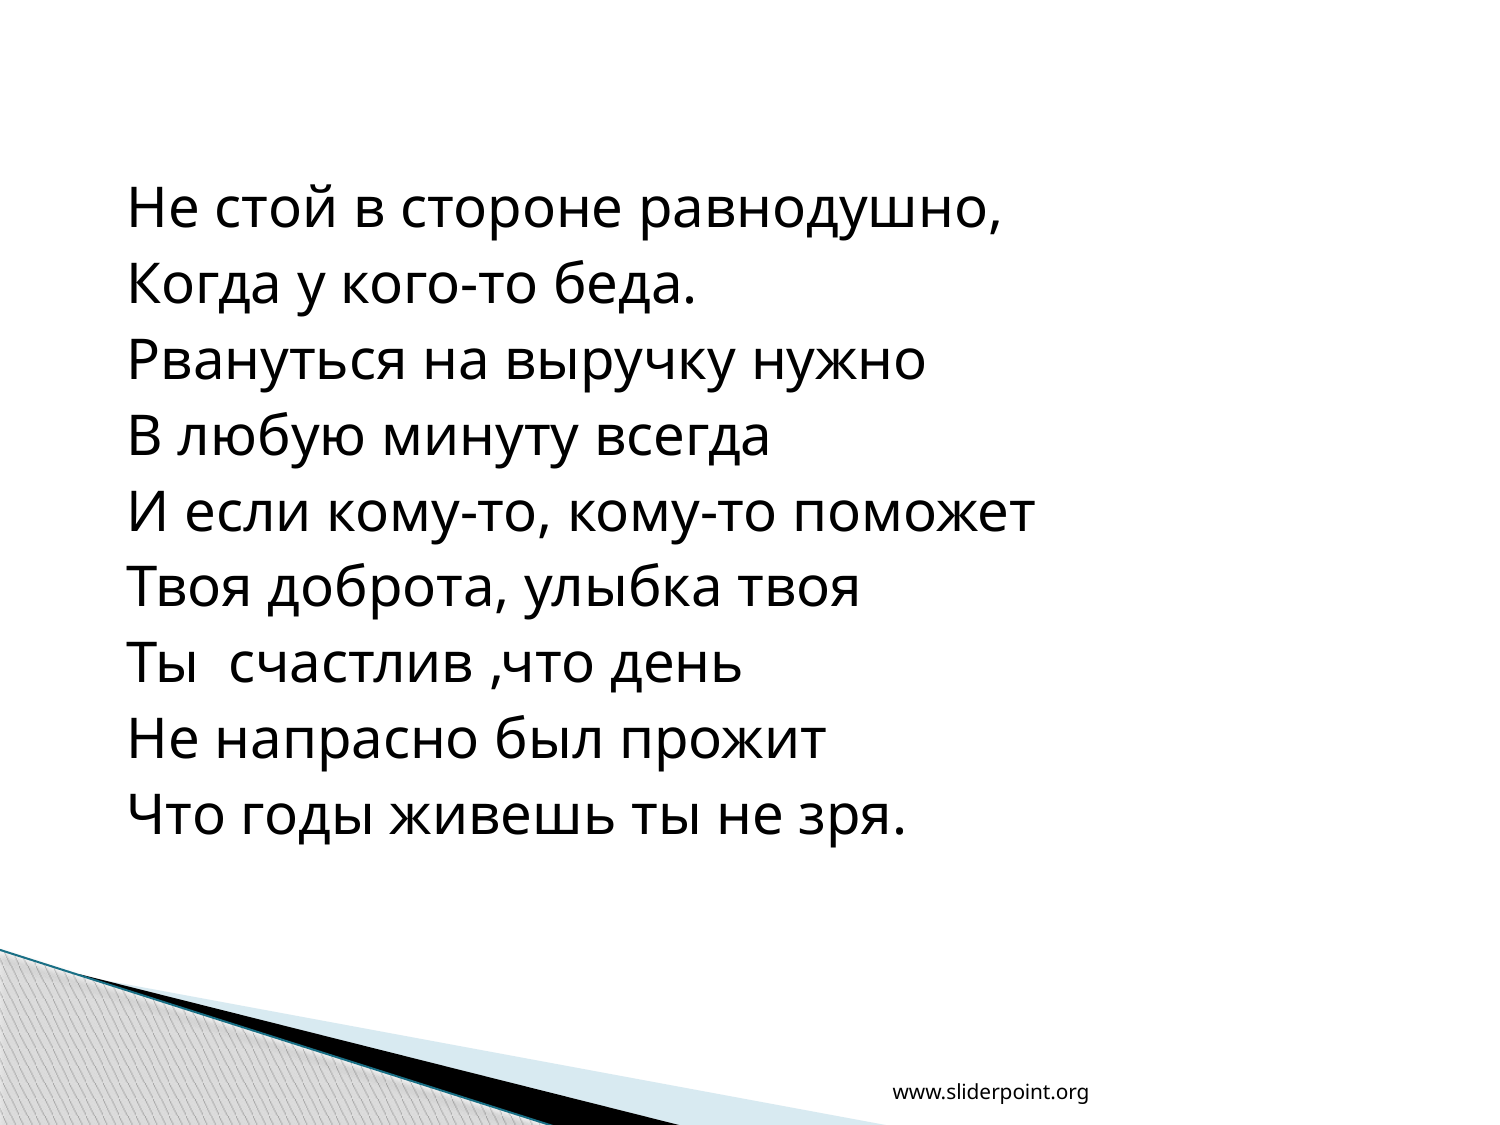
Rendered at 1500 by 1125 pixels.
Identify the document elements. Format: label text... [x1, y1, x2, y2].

footer www.sliderpoint.org [718, 1051, 1105, 1112]
list Не стой в стороне равнодушно, Когда у кого-то беда. Рвануться на выручку нужно В любую минуту всегда И если кому-то, кому-то поможет Твоя доброта, улыбка твоя Ты счастлив ,что день Не напрасно был прожит Что годы живешь ты не зря. [93, 164, 1444, 907]
